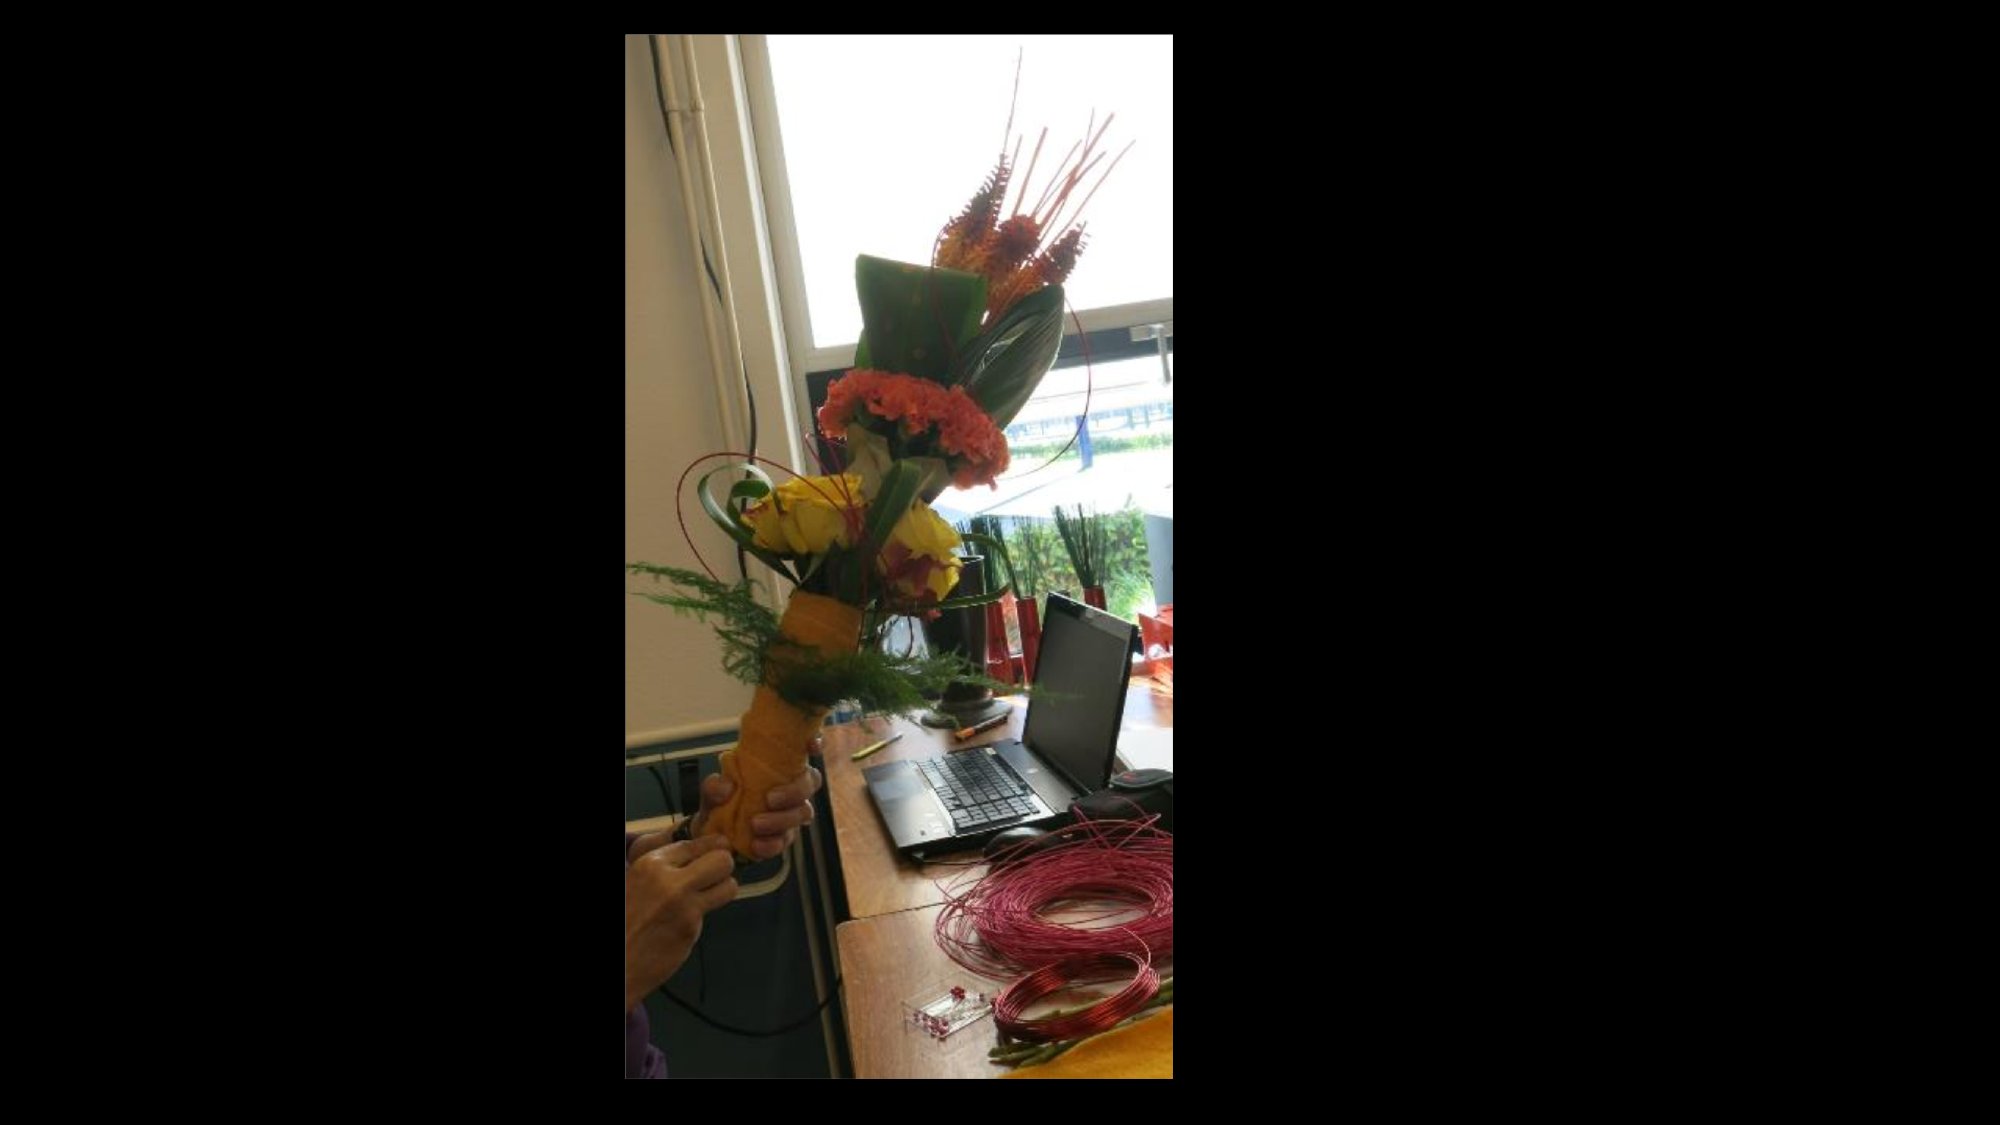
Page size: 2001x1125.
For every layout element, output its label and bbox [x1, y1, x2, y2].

picture [376, 36, 1422, 1078]
